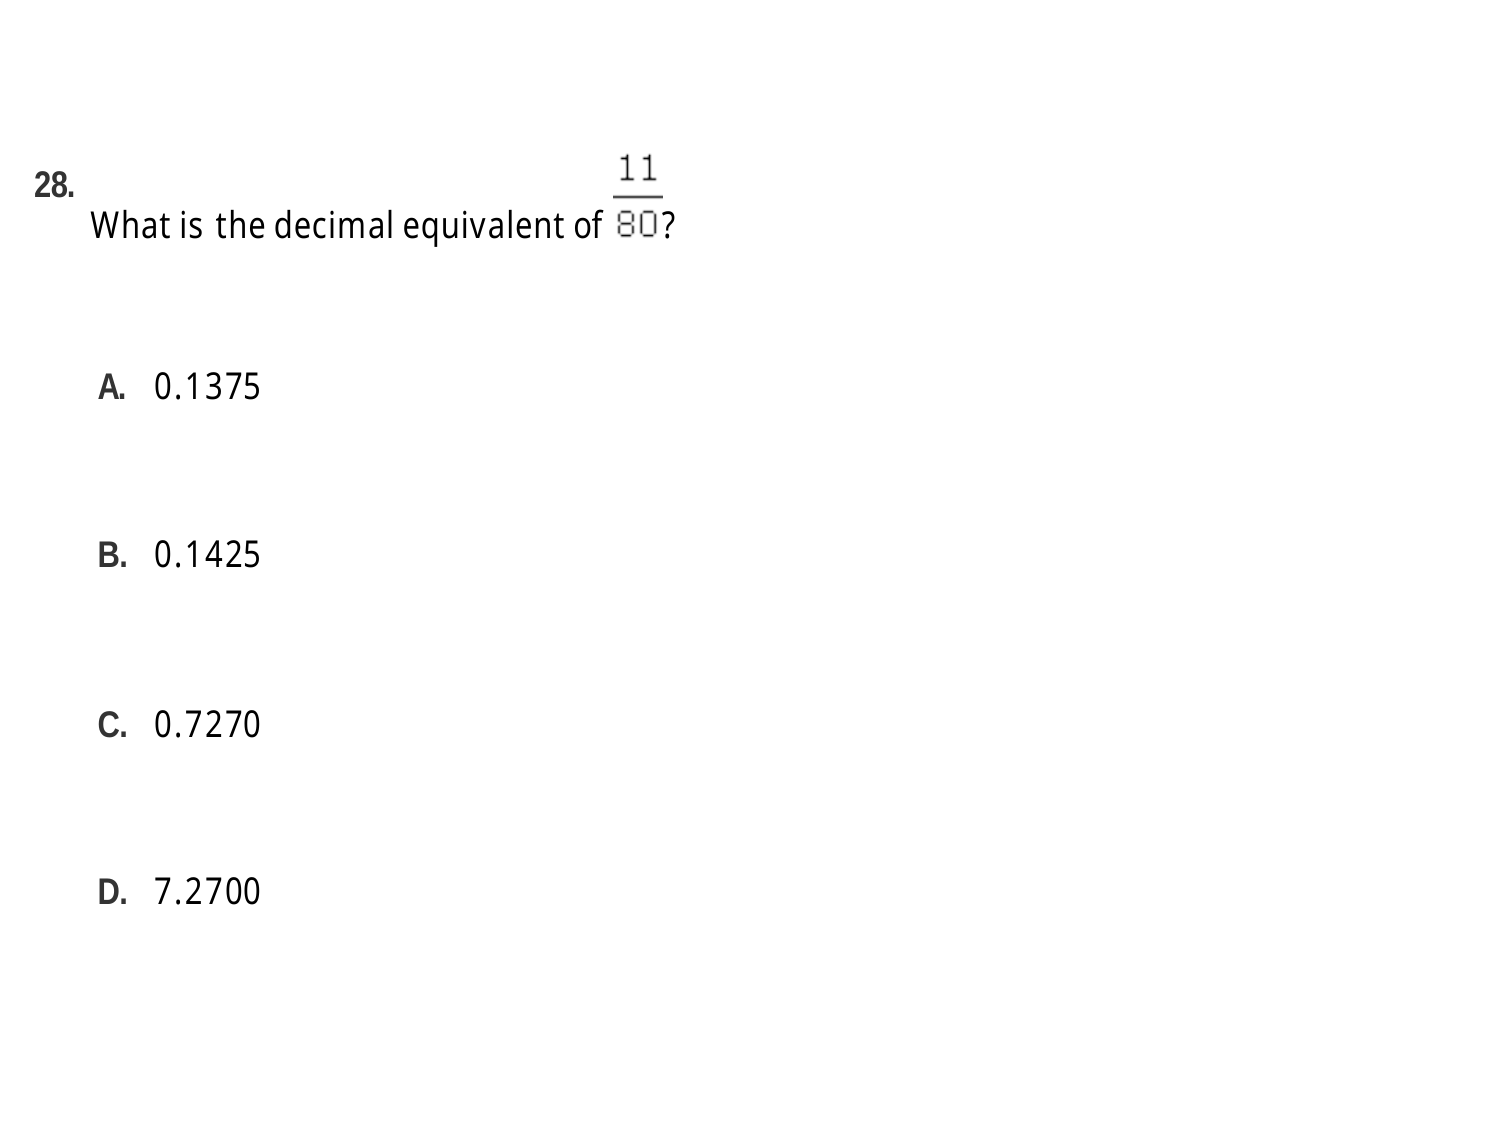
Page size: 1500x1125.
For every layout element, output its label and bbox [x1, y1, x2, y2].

picture [24, 142, 1463, 1063]
